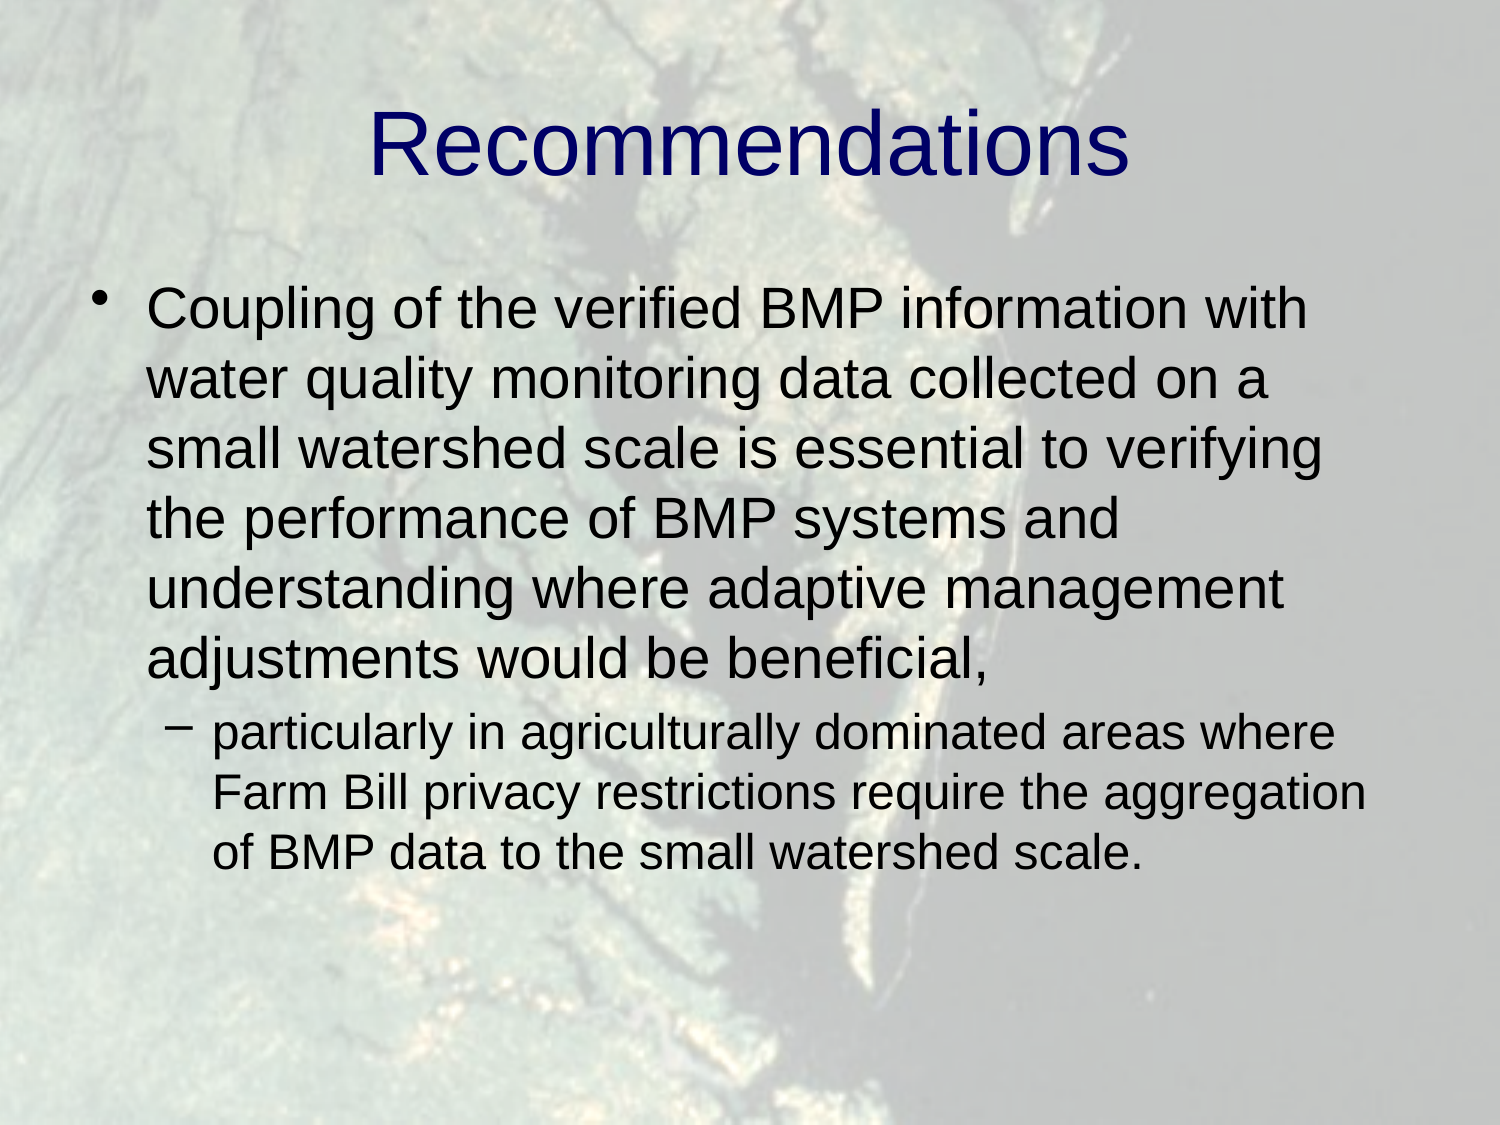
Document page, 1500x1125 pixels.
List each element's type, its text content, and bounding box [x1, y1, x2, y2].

list Coupling of the verified BMP information with water quality monitoring data collected on a small watershed scale is essential to verifying the performance of BMP systems and understanding where adaptive management adjustments would be beneficial, particularly in agriculturally dominated areas where Farm Bill privacy restrictions require the aggregation of BMP data to the small watershed scale. [75, 262, 1425, 1005]
title Recommendations [75, 45, 1425, 233]
